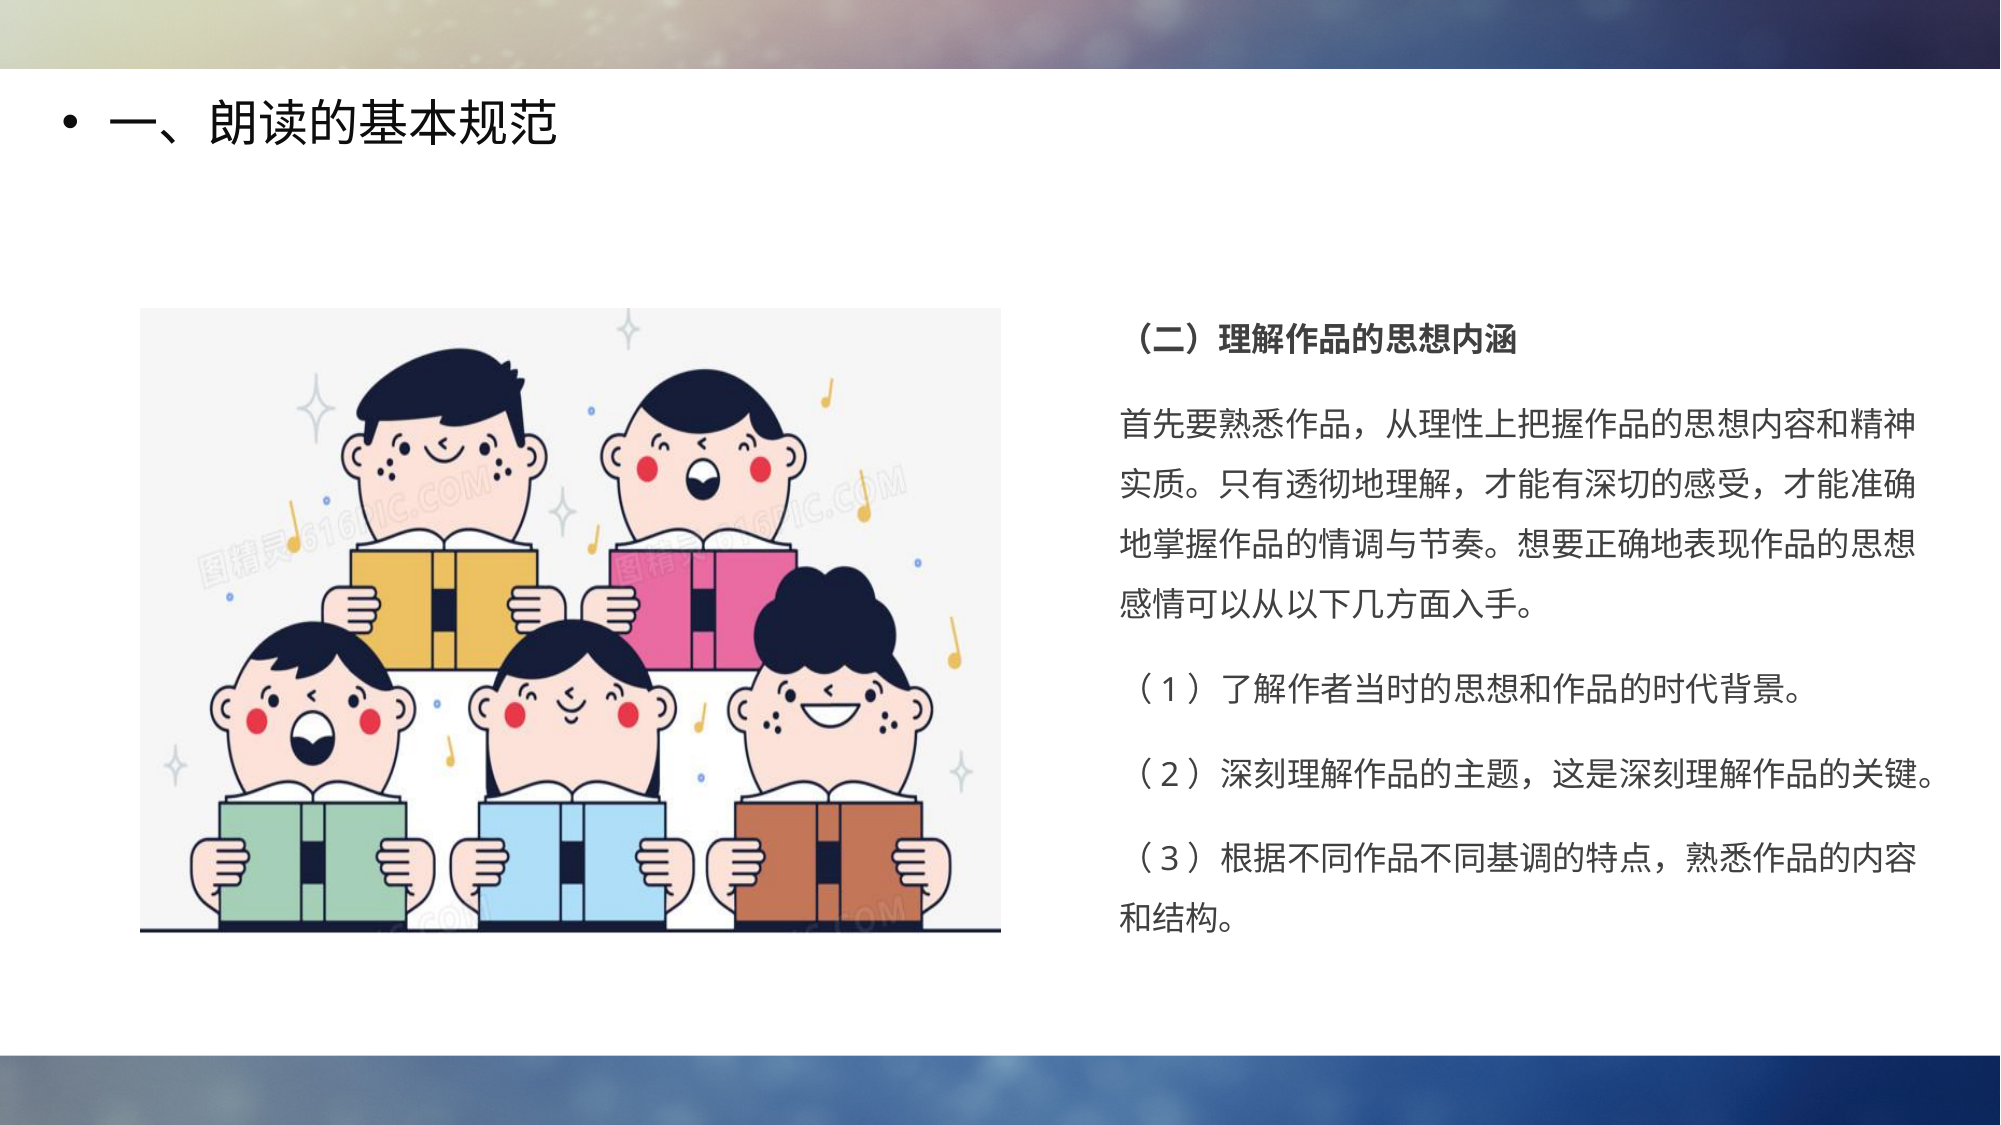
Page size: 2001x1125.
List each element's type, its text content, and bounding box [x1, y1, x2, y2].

text_box （二）理解作品的思想内涵 首先要熟悉作品，从理性上把握作品的思想内容和精神实质。只有透彻地理解，才能有深切的感受，才能准确地掌握作品的情调与节奏。想要正确地表现作品的思想感情可以从以下几方面入手。 （1）了解作者当时的思想和作品的时代背景。 （2）深刻理解作品的主题，这是深刻理解作品的关键。 （3）根据不同作品不同基调的特点，熟悉作品的内容和结构。 [1104, 290, 1958, 945]
picture [0, 0, 2000, 69]
text_box 一、朗读的基本规范 [46, 84, 691, 160]
picture [0, 1056, 2000, 1125]
picture [140, 308, 1001, 935]
